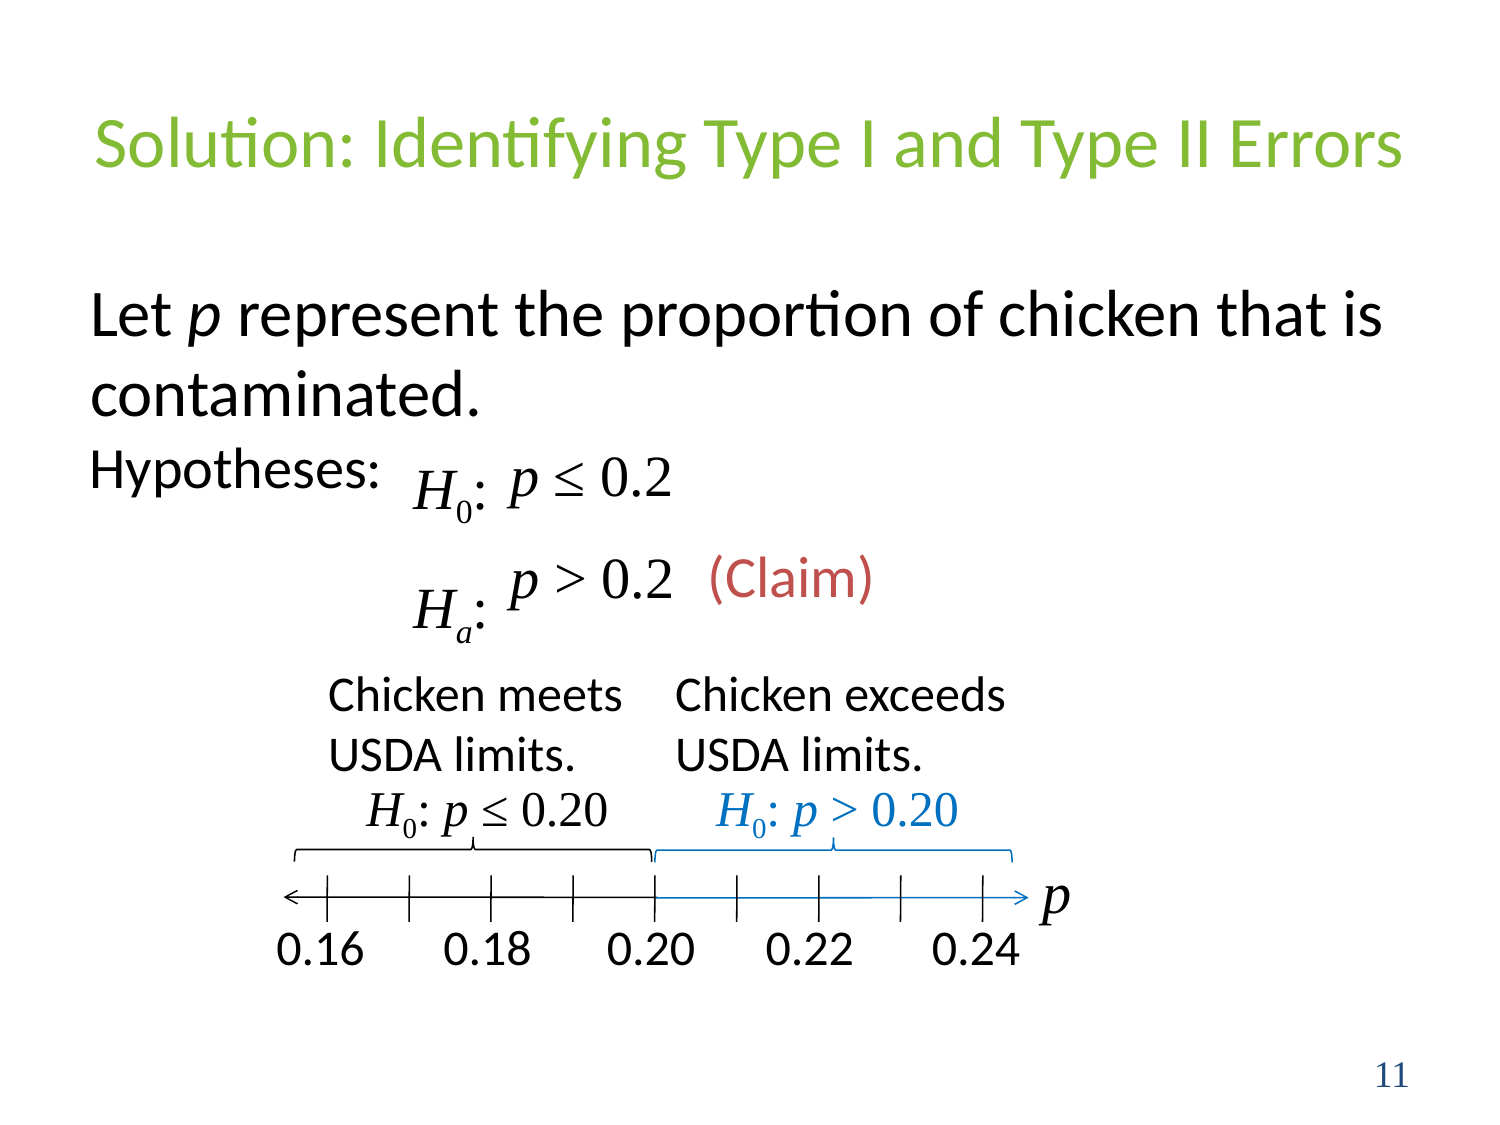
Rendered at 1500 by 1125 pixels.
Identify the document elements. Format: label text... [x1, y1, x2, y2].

text_box p ≤ 0.2 [495, 430, 723, 515]
slide_number 11 [1074, 1042, 1425, 1103]
text_box (Claim) [692, 531, 1157, 617]
text_box p > 0.2 [495, 533, 888, 618]
title Solution: Identifying Type I and Type II Errors [75, 45, 1425, 233]
text_box H0: Ha: [399, 403, 524, 652]
list Let p represent the proportion of chicken that is contaminated. [75, 262, 1425, 448]
text_box Hypotheses: [75, 422, 400, 508]
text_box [261, 654, 1086, 984]
